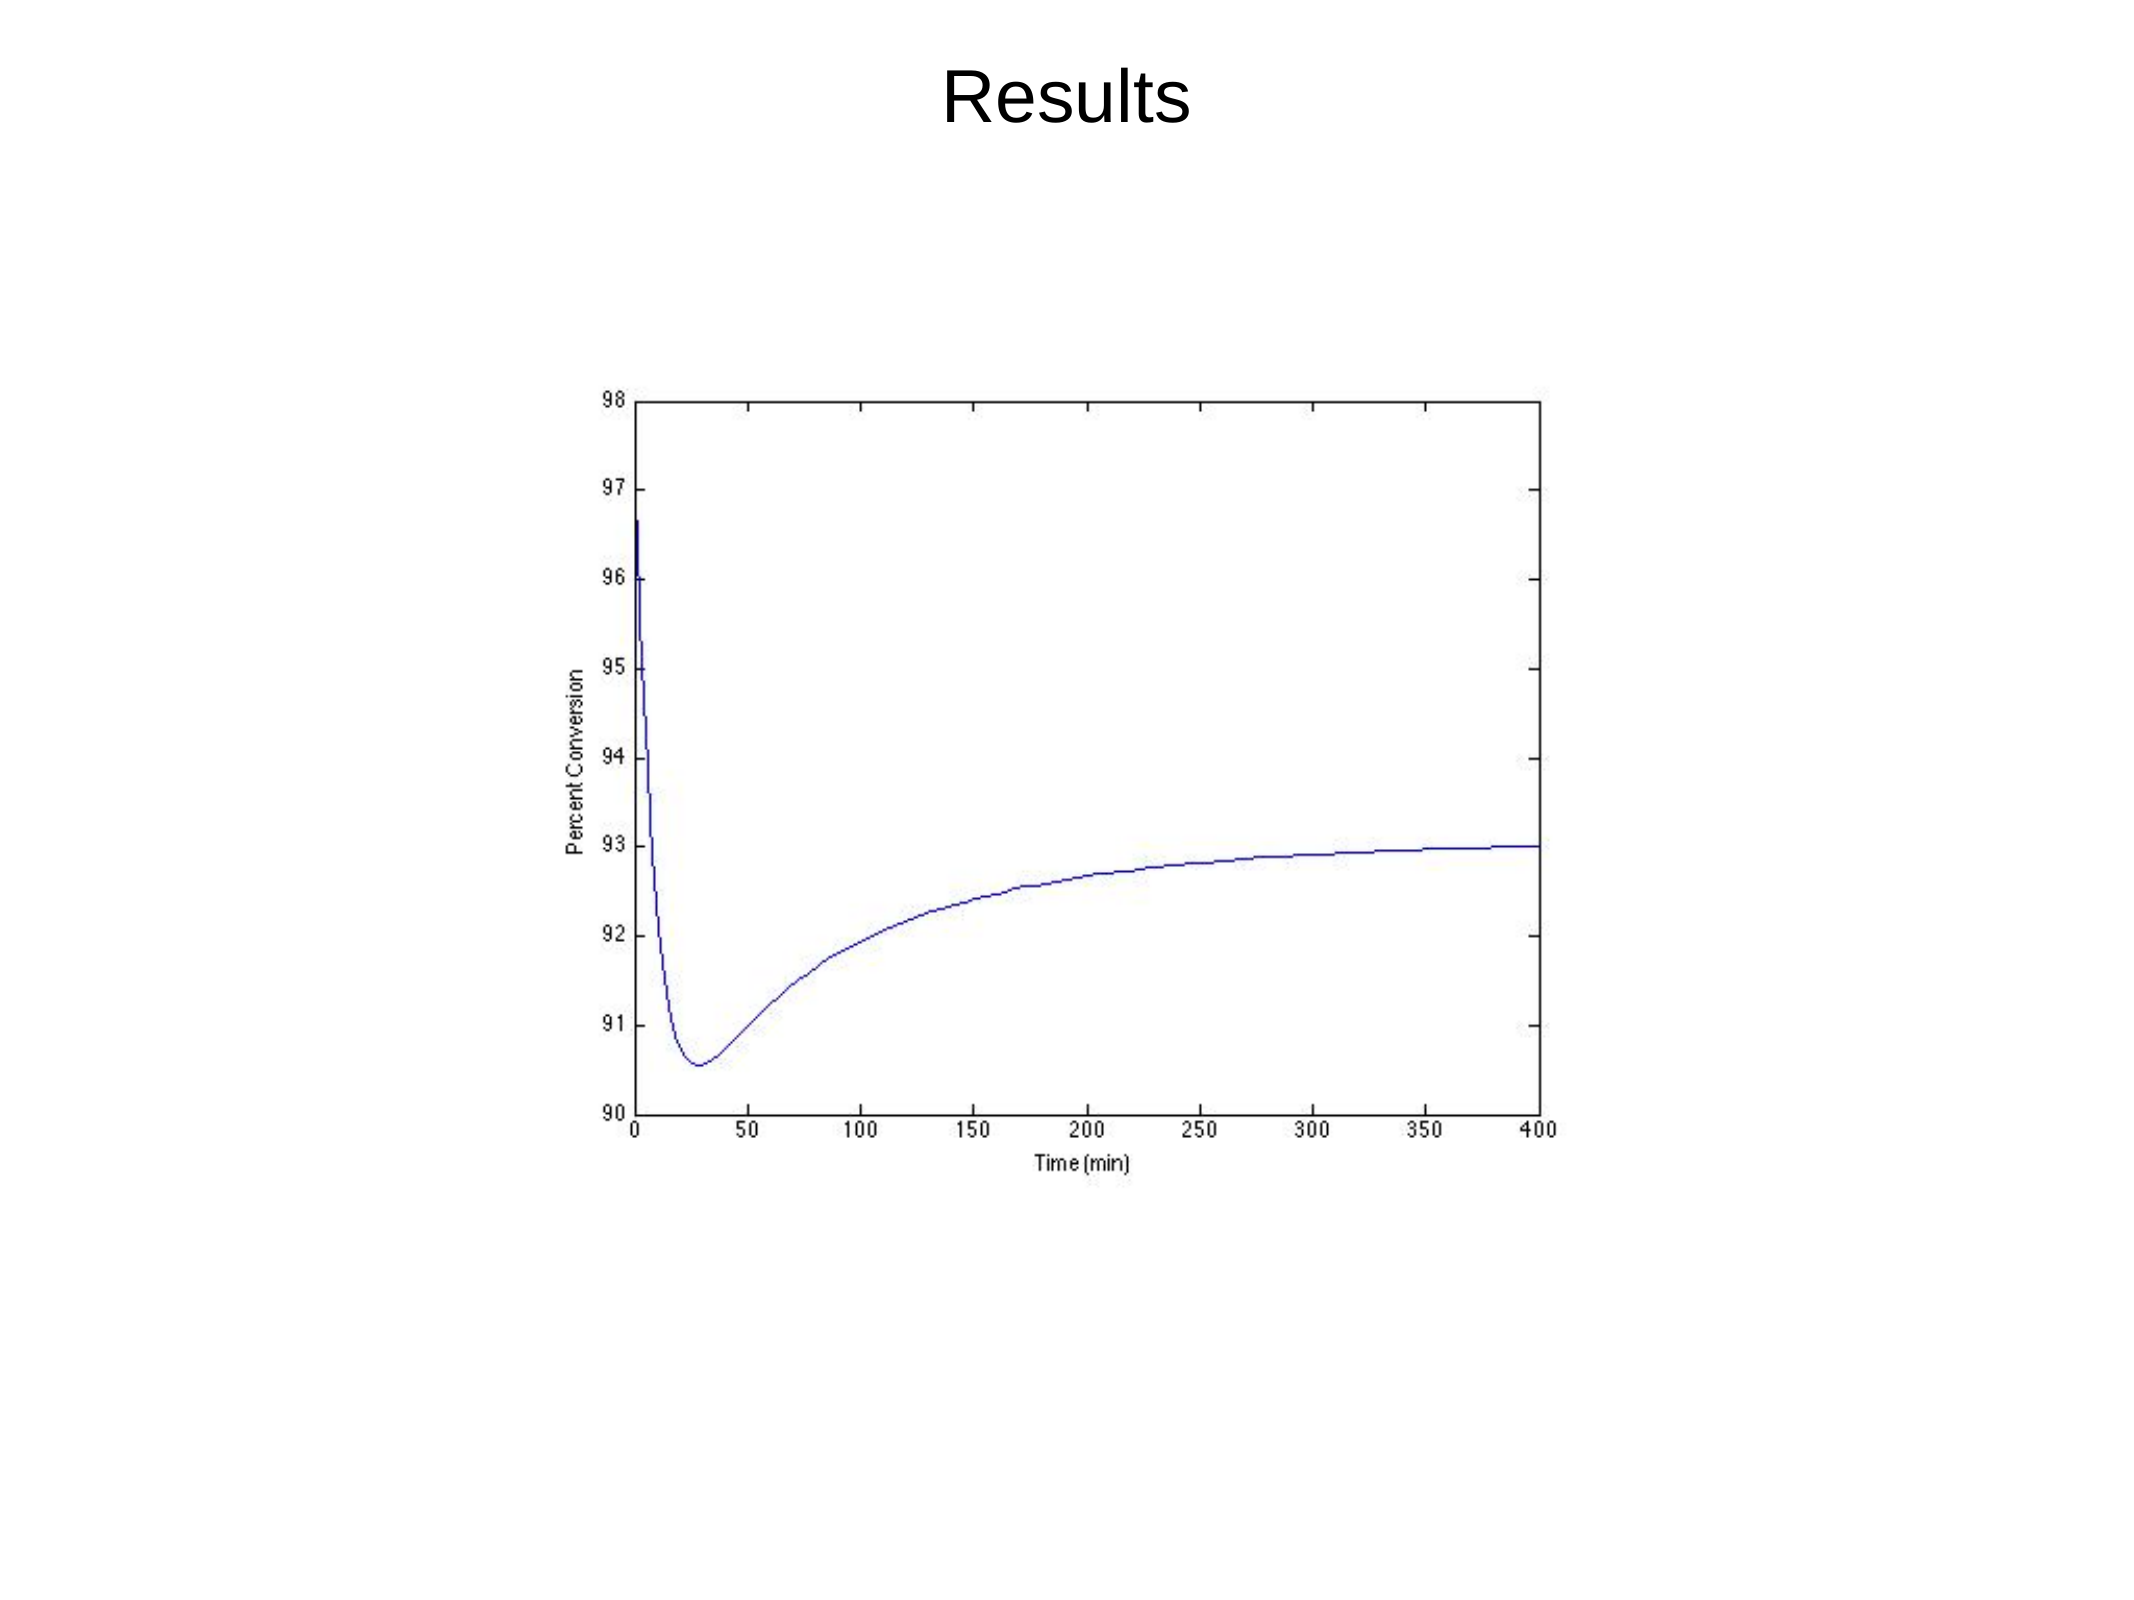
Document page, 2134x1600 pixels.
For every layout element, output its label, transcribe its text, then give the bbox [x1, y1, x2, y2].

picture [482, 337, 1651, 1211]
title Results [208, 39, 1925, 248]
